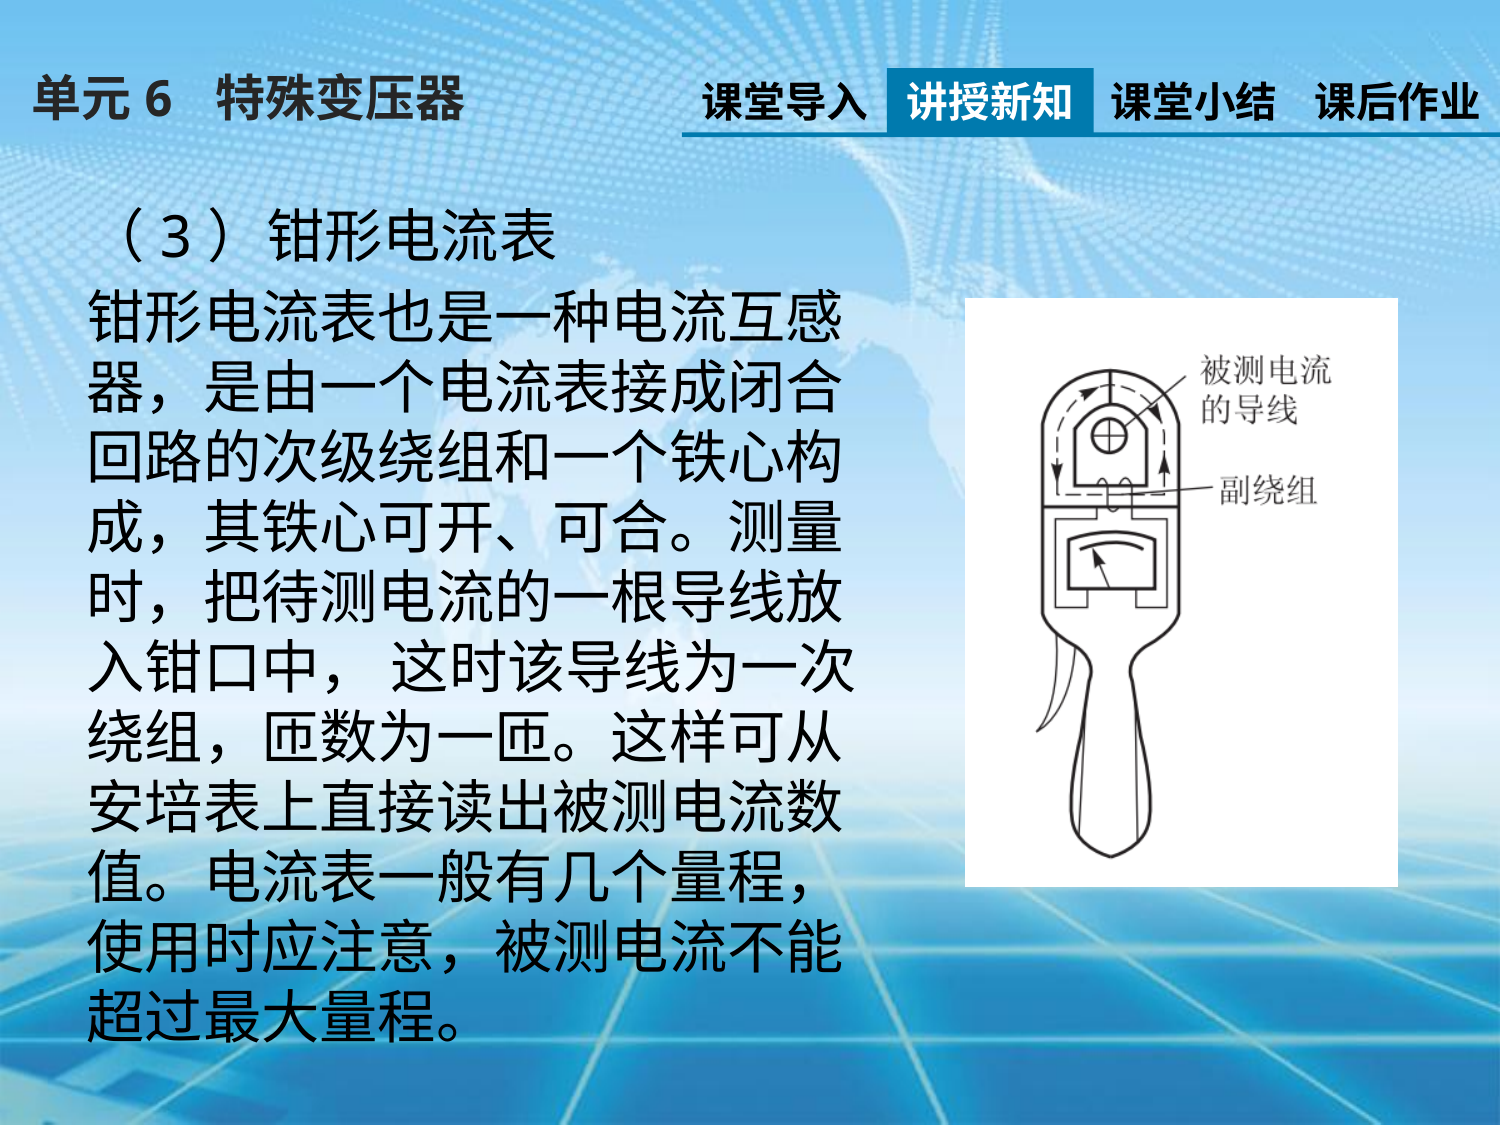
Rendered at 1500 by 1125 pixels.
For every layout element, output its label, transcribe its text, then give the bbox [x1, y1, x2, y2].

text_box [16, 59, 1500, 135]
picture [0, 0, 1500, 1125]
text_box （3）钳形电流表 钳形电流表也是一种电流互感器，是由一个电流表接成闭合回路的次级绕组和一个铁心构成，其铁心可开、可合。测量时，把待测电流的一根导线放入钳口中， 这时该导线为一次绕组，匝数为一匝。这样可从安培表上直接读出被测电流数值。电流表一般有几个量程，使用时应注意，被测电流不能超过最大量程。 [71, 191, 917, 934]
